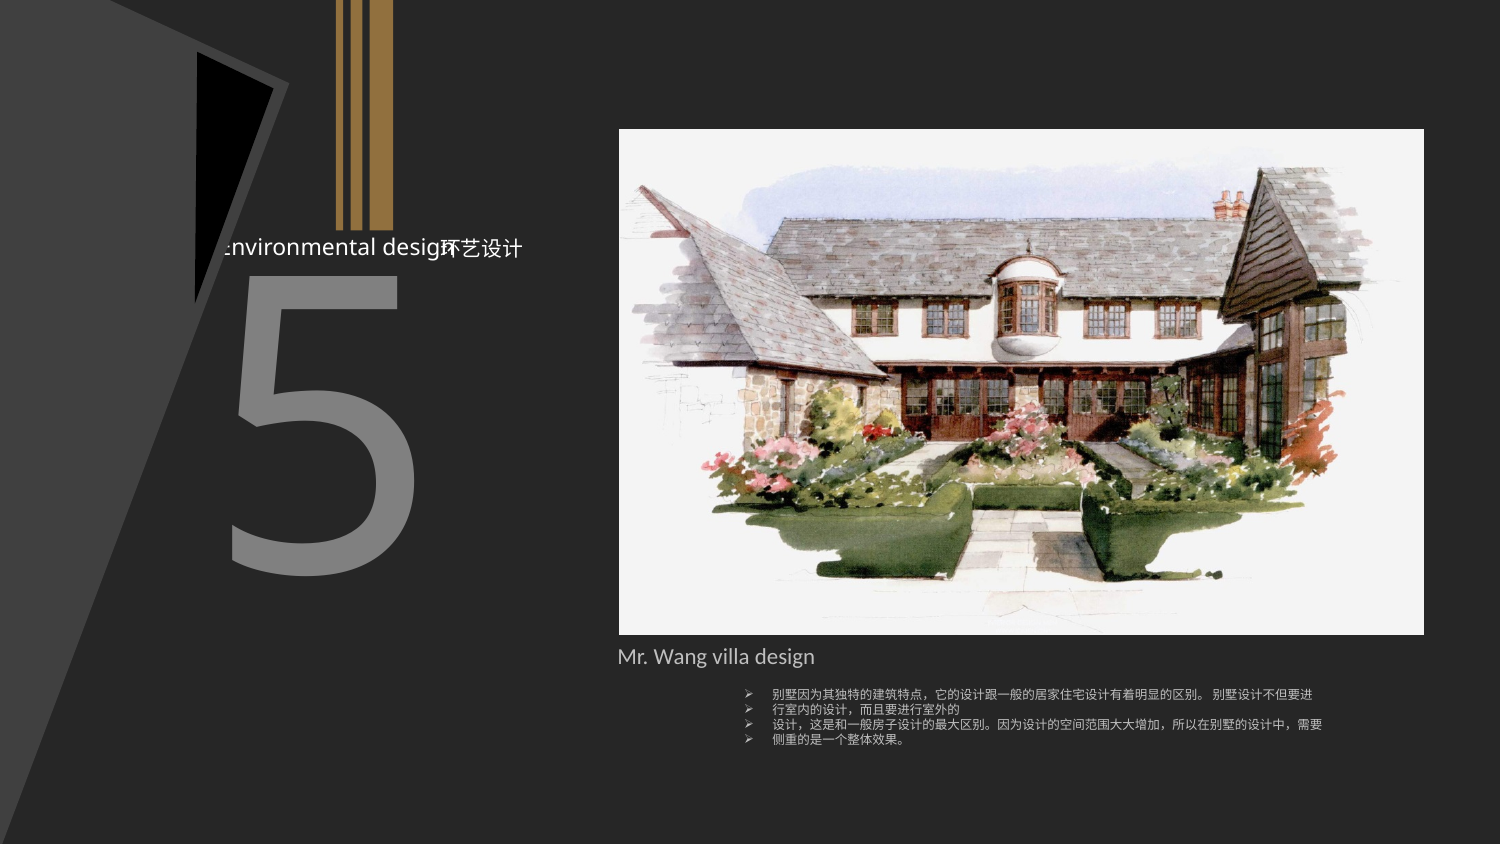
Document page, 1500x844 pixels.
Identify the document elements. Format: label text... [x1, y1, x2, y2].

text_box [368, 0, 395, 150]
text_box 5 [184, 150, 464, 663]
text_box [194, 49, 276, 150]
text_box [334, 0, 345, 150]
text_box 别墅因为其独特的建筑特点，它的设计跟一般的居家住宅设计有着明显的区别。 别墅设计不但要进 行室内的设计，而且要进行室外的 设计，这是和一般房子设计的最大区别。因为设计的空间范围大大增加，所以在别墅的设计中，需要 侧重的是一个整体效果。 [729, 680, 1338, 755]
text_box 环艺设计 [464, 227, 605, 268]
text_box [0, 0, 292, 844]
text_box [5, 0, 1500, 844]
text_box Mr. Wang villa design [602, 634, 831, 677]
picture [619, 129, 1424, 635]
text_box [348, 0, 364, 150]
